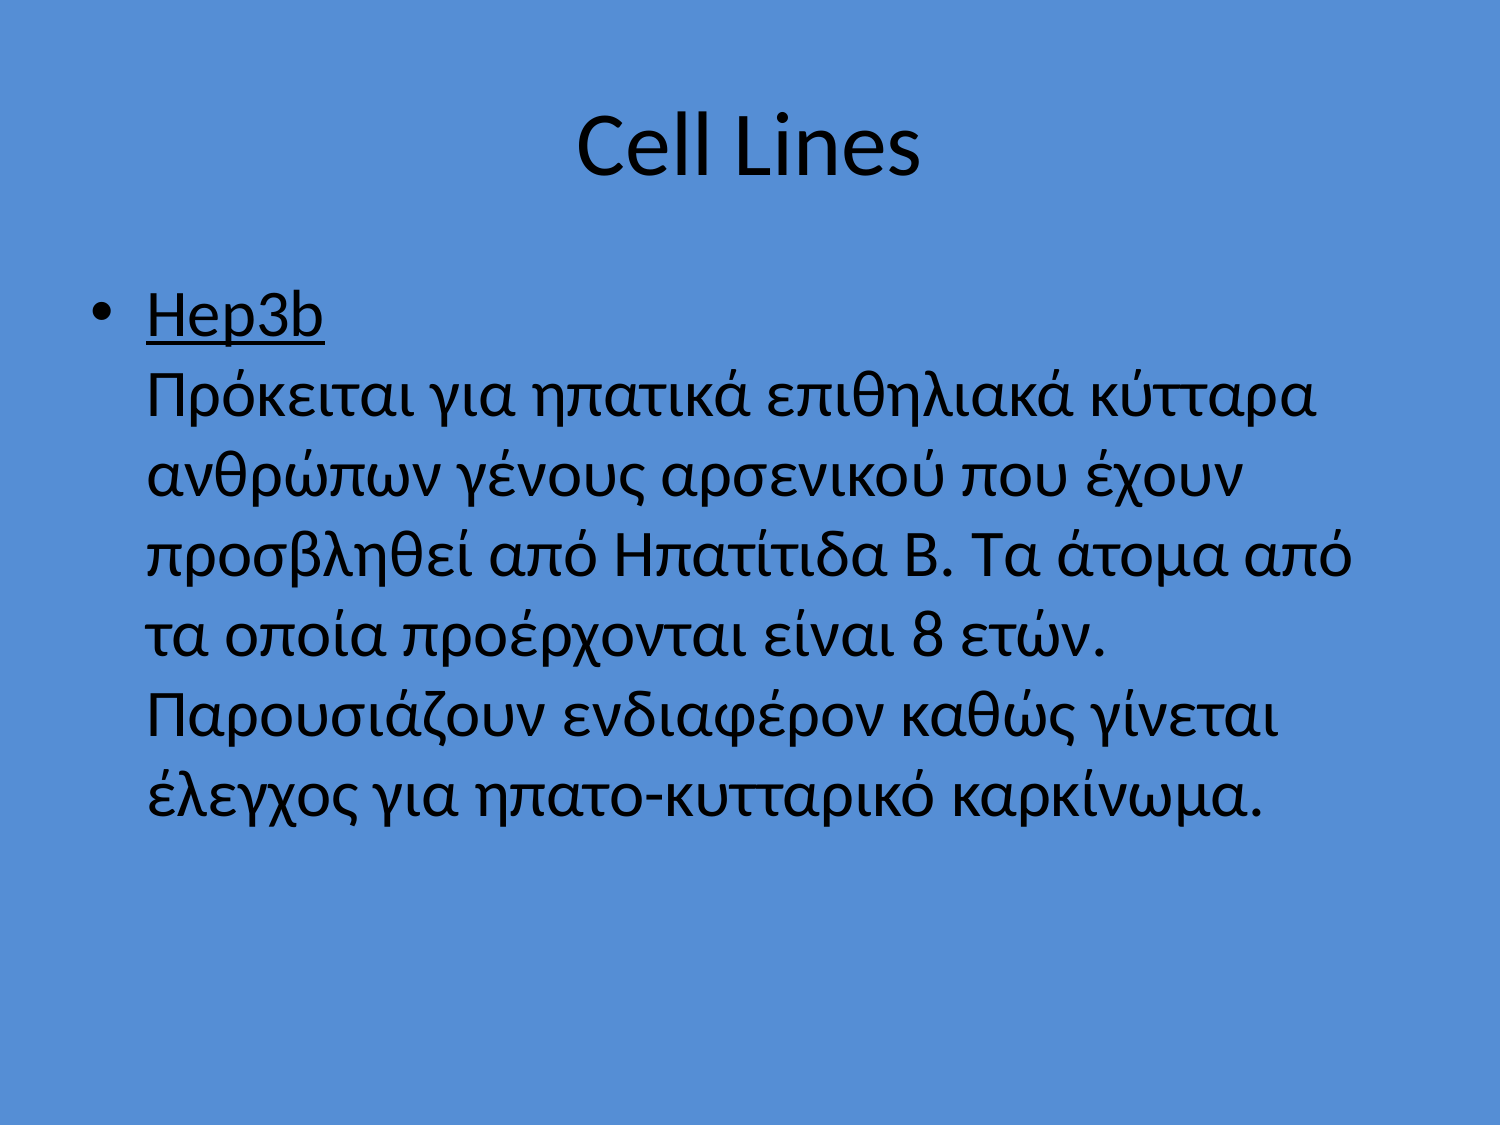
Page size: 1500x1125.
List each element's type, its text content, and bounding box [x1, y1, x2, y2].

list Hep3b Πρόκειται για ηπατικά επιθηλιακά κύτταρα ανθρώπων γένους αρσενικού που έχουν προσβληθεί από Ηπατίτιδα Β. Τα άτομα από τα οποία προέρχονται είναι 8 ετών. Παρουσιάζουν ενδιαφέρον καθώς γίνεται έλεγχος για ηπατο-κυτταρικό καρκίνωμα. [75, 262, 1425, 1005]
title Cell Lines [75, 45, 1425, 233]
